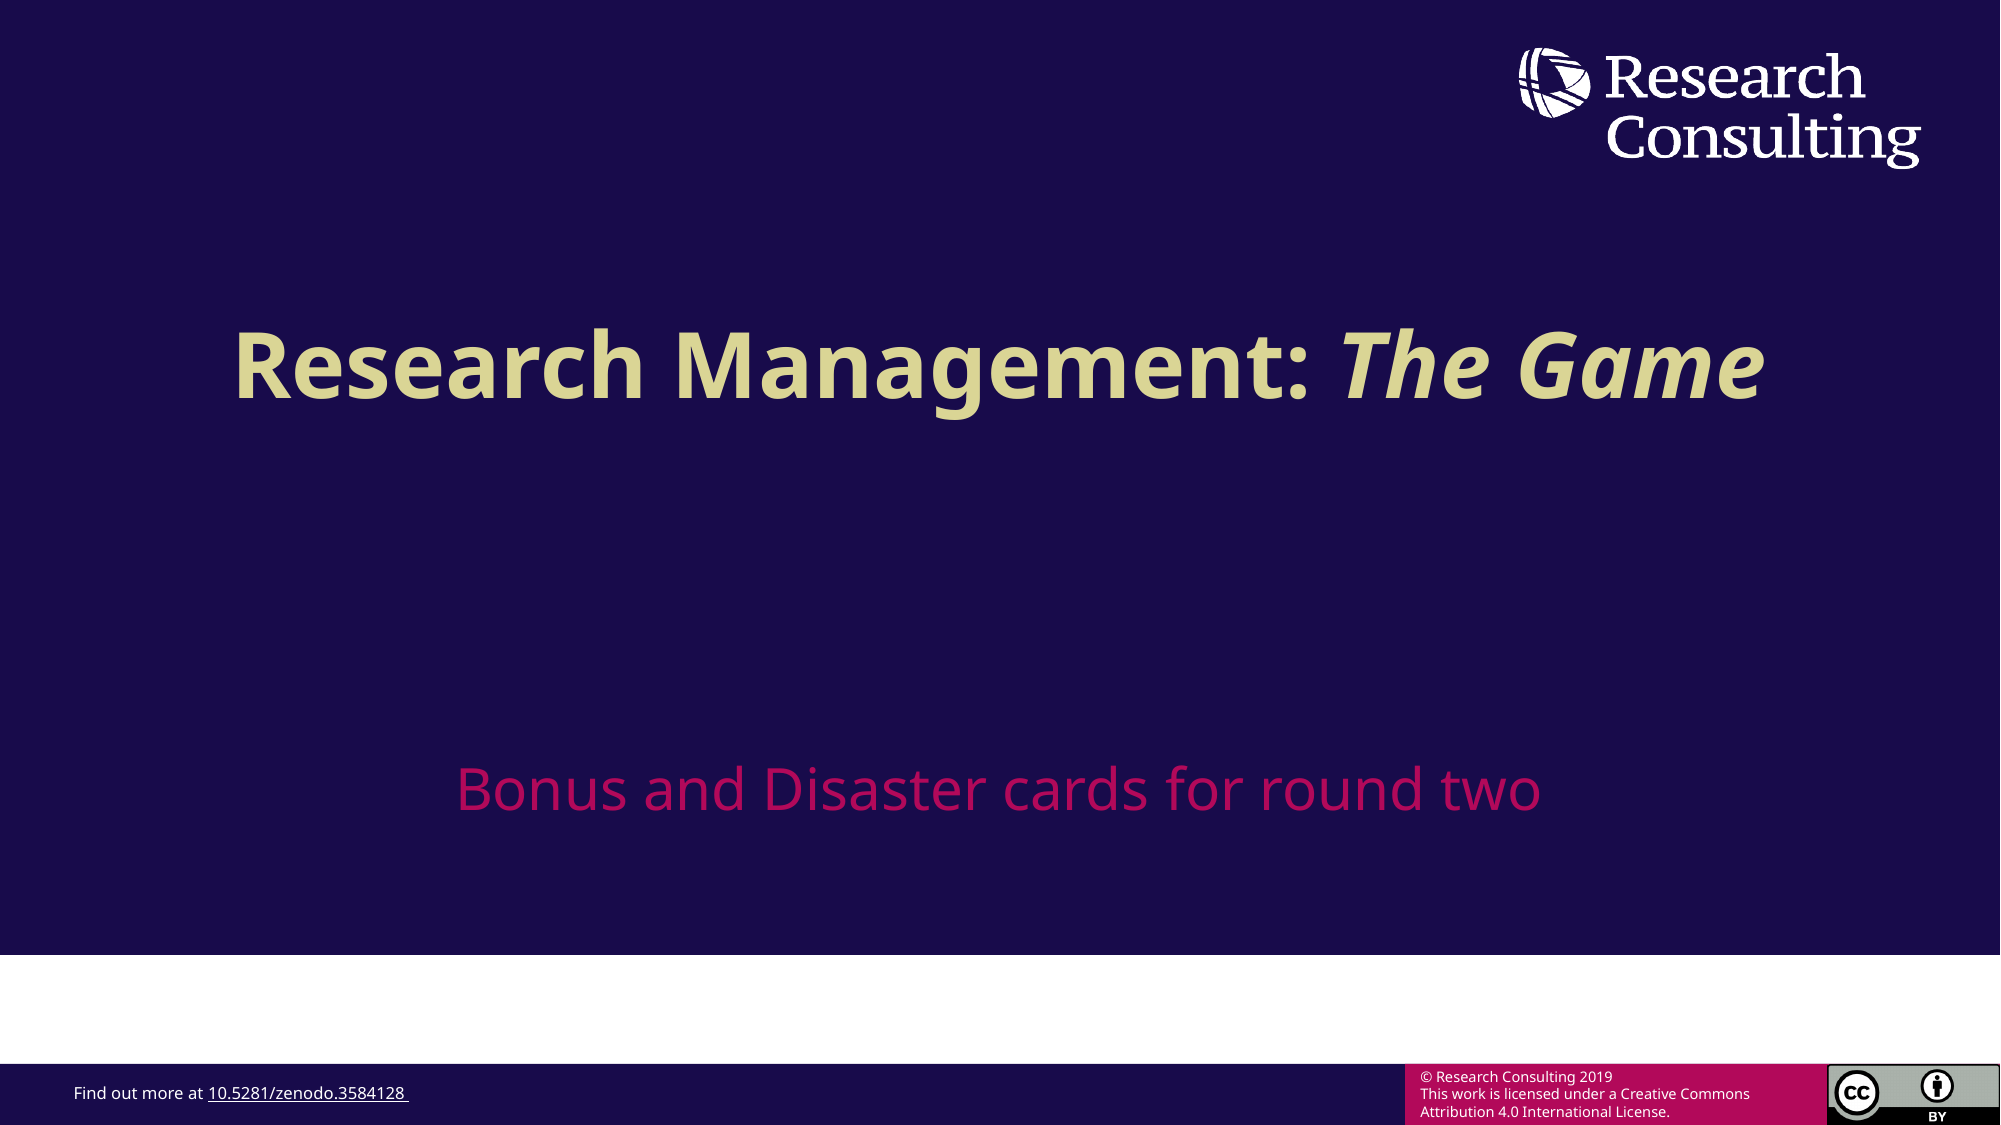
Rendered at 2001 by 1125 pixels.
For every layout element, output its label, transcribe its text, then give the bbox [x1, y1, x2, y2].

list Bonus and Disaster cards for round two [136, 752, 1862, 999]
text_box Find out more at 10.5281/zenodo.3584128 [58, 1075, 1059, 1114]
title Research Management: The Game [136, 311, 1862, 749]
text_box © Research Consulting 2019 This work is licensed under a Creative Commons Attribution 4.0 International License. [1405, 1060, 1828, 1125]
picture [1827, 1064, 2000, 1125]
picture [1488, 15, 1960, 219]
